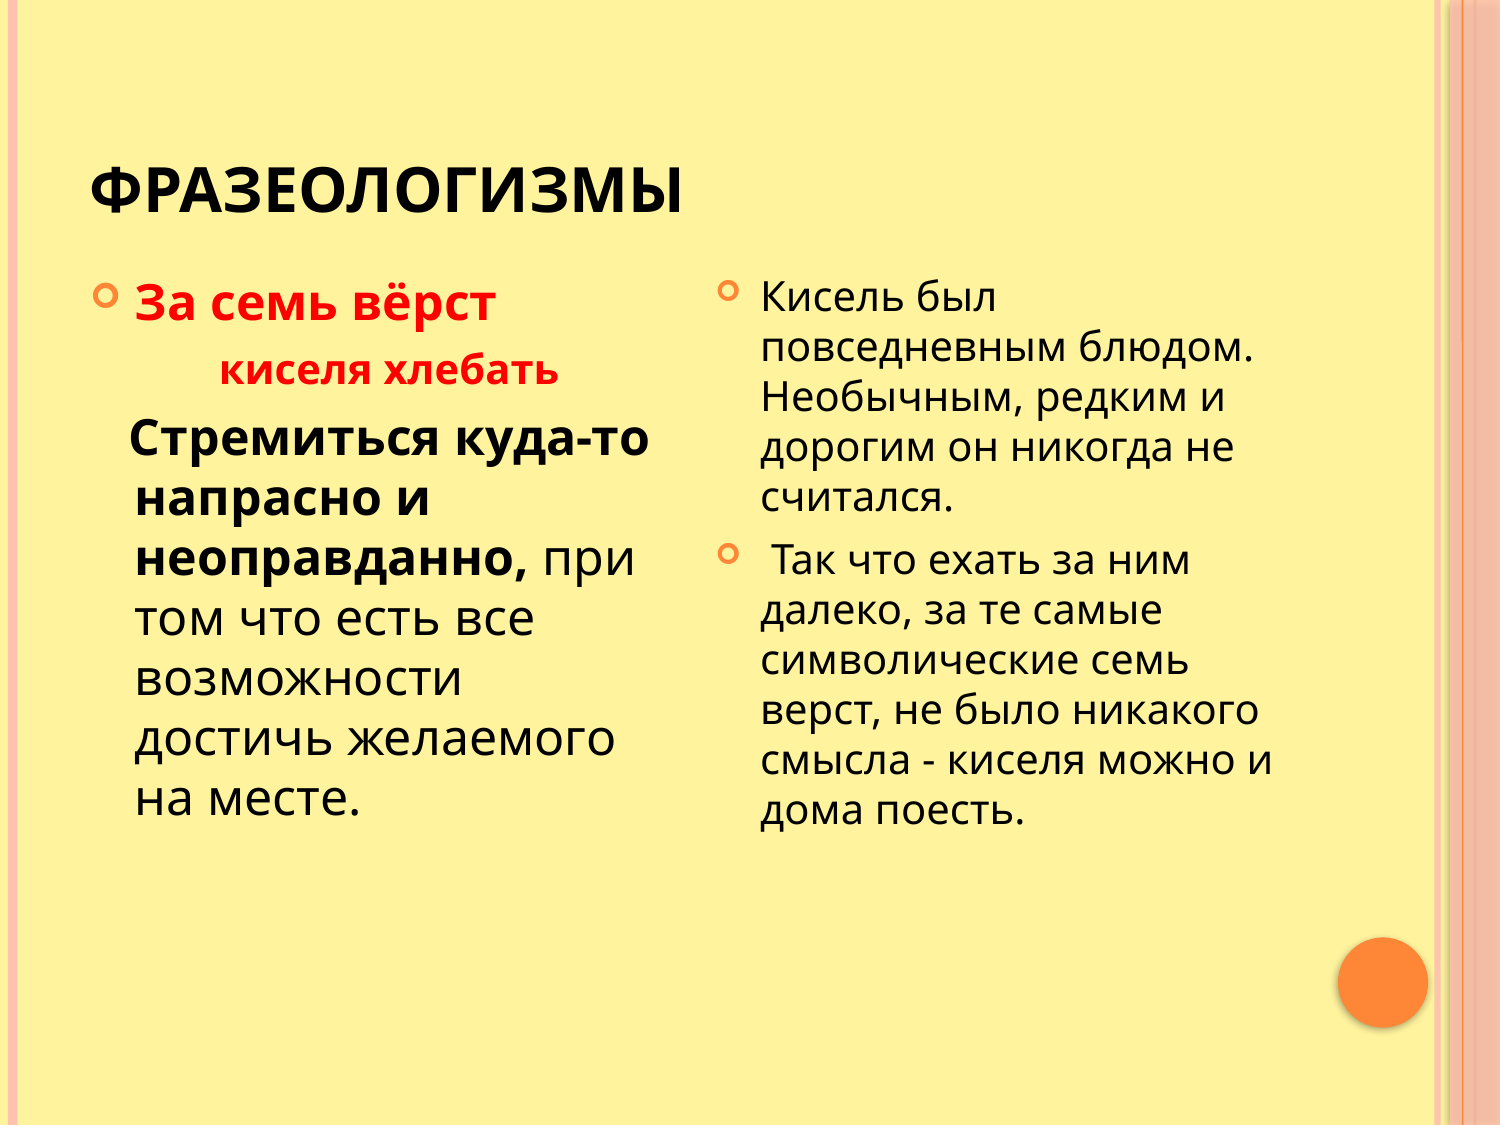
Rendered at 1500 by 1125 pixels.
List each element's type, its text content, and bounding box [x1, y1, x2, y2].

title Фразеологизмы [75, 45, 1300, 233]
list Кисель был повседневным блюдом. Необычным, редким и дорогим он никогда не считался. Так что ехать за ним далеко, за те самые символические семь верст, не было никакого смысла - киселя можно и дома поесть. [700, 262, 1301, 1013]
list За семь вёрст киселя хлебать Стремиться куда-то напрасно и неоправданно, при том что есть все возможности достичь желаемого на месте. [74, 262, 676, 1013]
